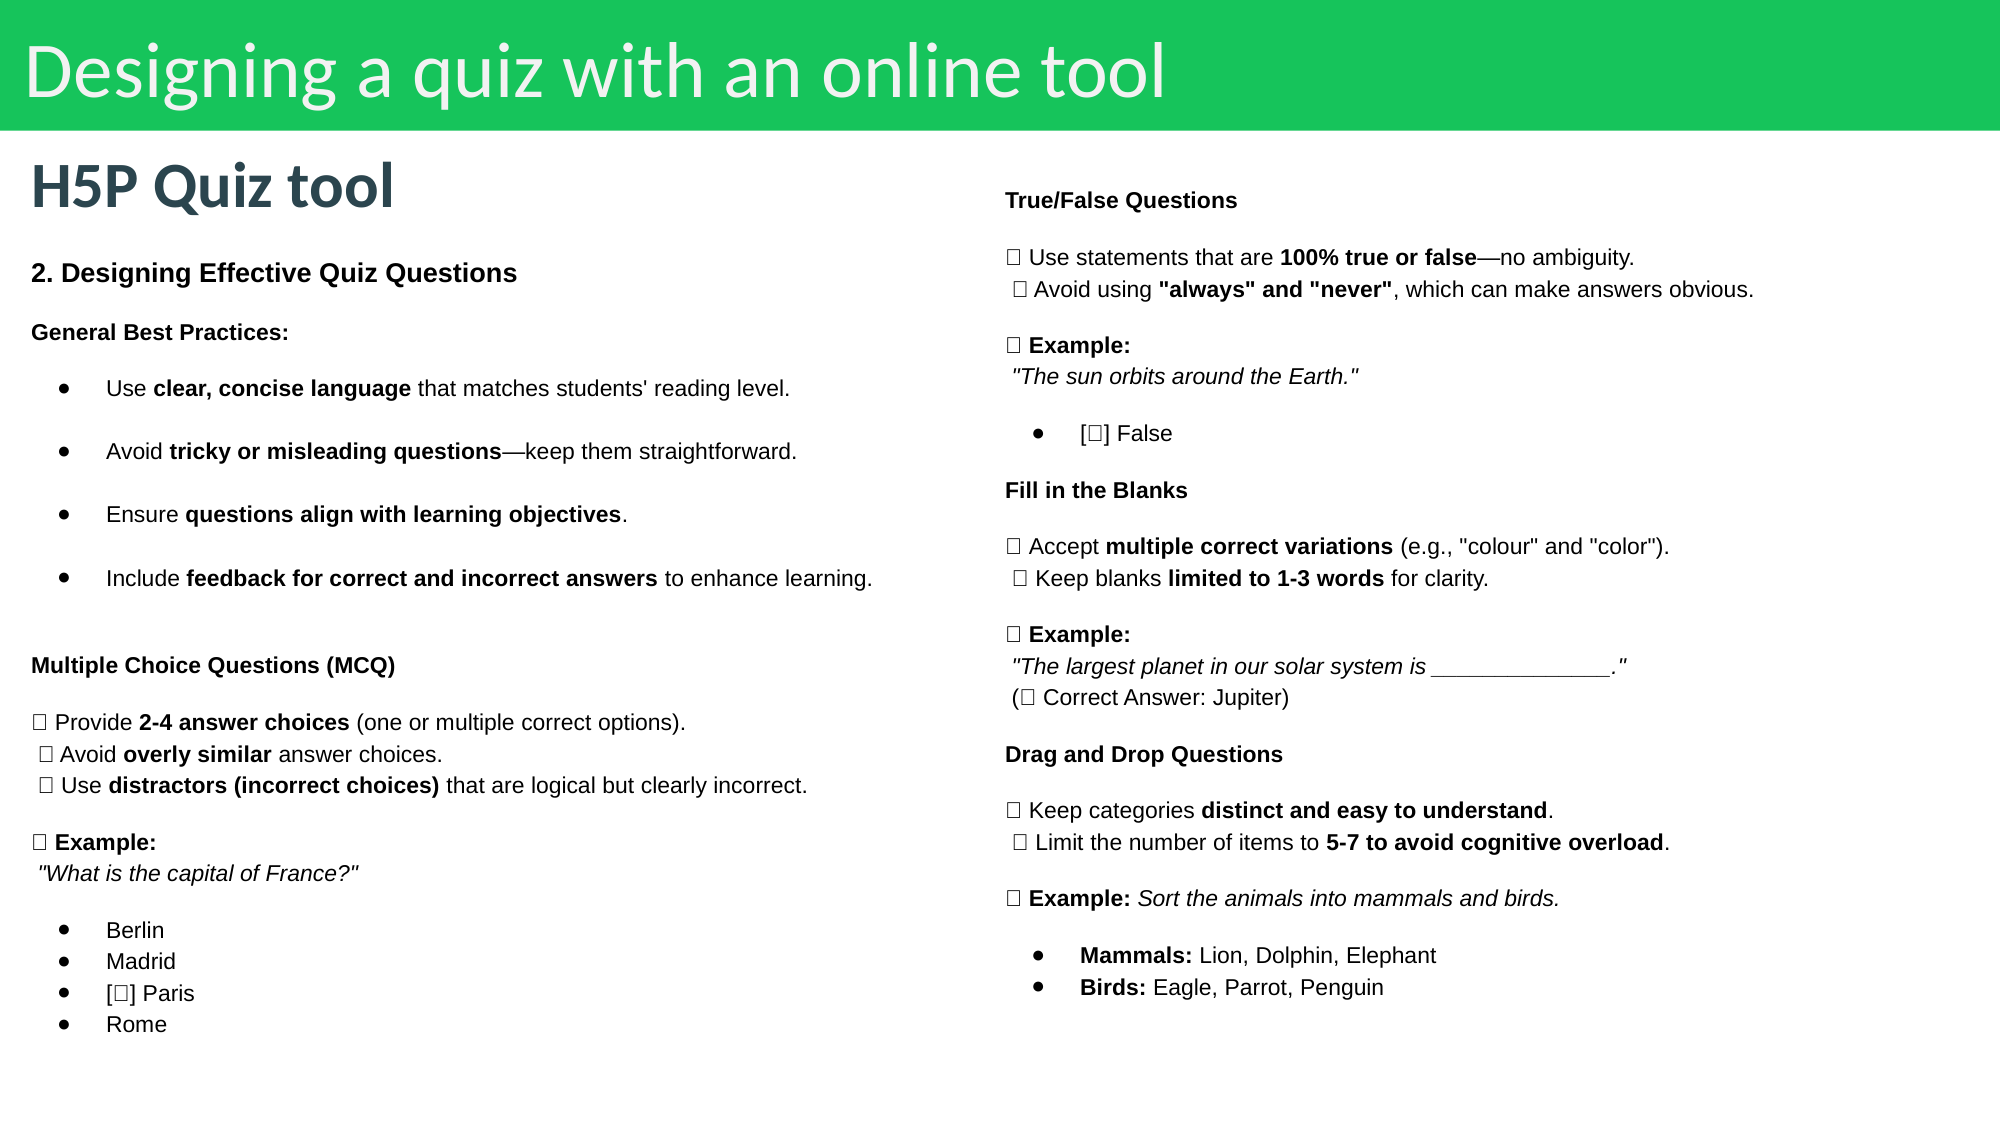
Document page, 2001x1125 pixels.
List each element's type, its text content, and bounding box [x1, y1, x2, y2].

text_box True/False Questions ✅ Use statements that are 100% true or false—no ambiguity. ✅ Avoid using "always" and "never", which can make answers obvious. 🔹 Example: "The sun orbits around the Earth." [✅] False Fill in the Blanks ✅ Accept multiple correct variations (e.g., "colour" and "color"). ✅ Keep blanks limited to 1-3 words for clarity. 🔹 Example: "The largest planet in our solar system is ______________." (✅ Correct Answer: Jupiter) Drag and Drop Questions ✅ Keep categories distinct and easy to understand. ✅ Limit the number of items to 5-7 to avoid cognitive overload. 🔹 Example: Sort the animals into mammals and birds. Mammals: Lion, Dolphin, Elephant Birds: Eagle, Parrot, Penguin [990, 167, 1954, 1015]
list H5P Quiz tool 2. Designing Effective Quiz Questions General Best Practices: Use clear, concise language that matches students' reading level. Avoid tricky or misleading questions—keep them straightforward. Ensure questions align with learning objectives. Include feedback for correct and incorrect answers to enhance learning. Multiple Choice Questions (MCQ) ✅ Provide 2-4 answer choices (one or multiple correct options). ✅ Avoid overly similar answer choices. ✅ Use distractors (incorrect choices) that are logical but clearly incorrect. 🔹 Example: "What is the capital of France?" Berlin Madrid [✅] Paris Rome [16, 144, 922, 1108]
title Designing a quiz with an online tool [16, 13, 1976, 131]
